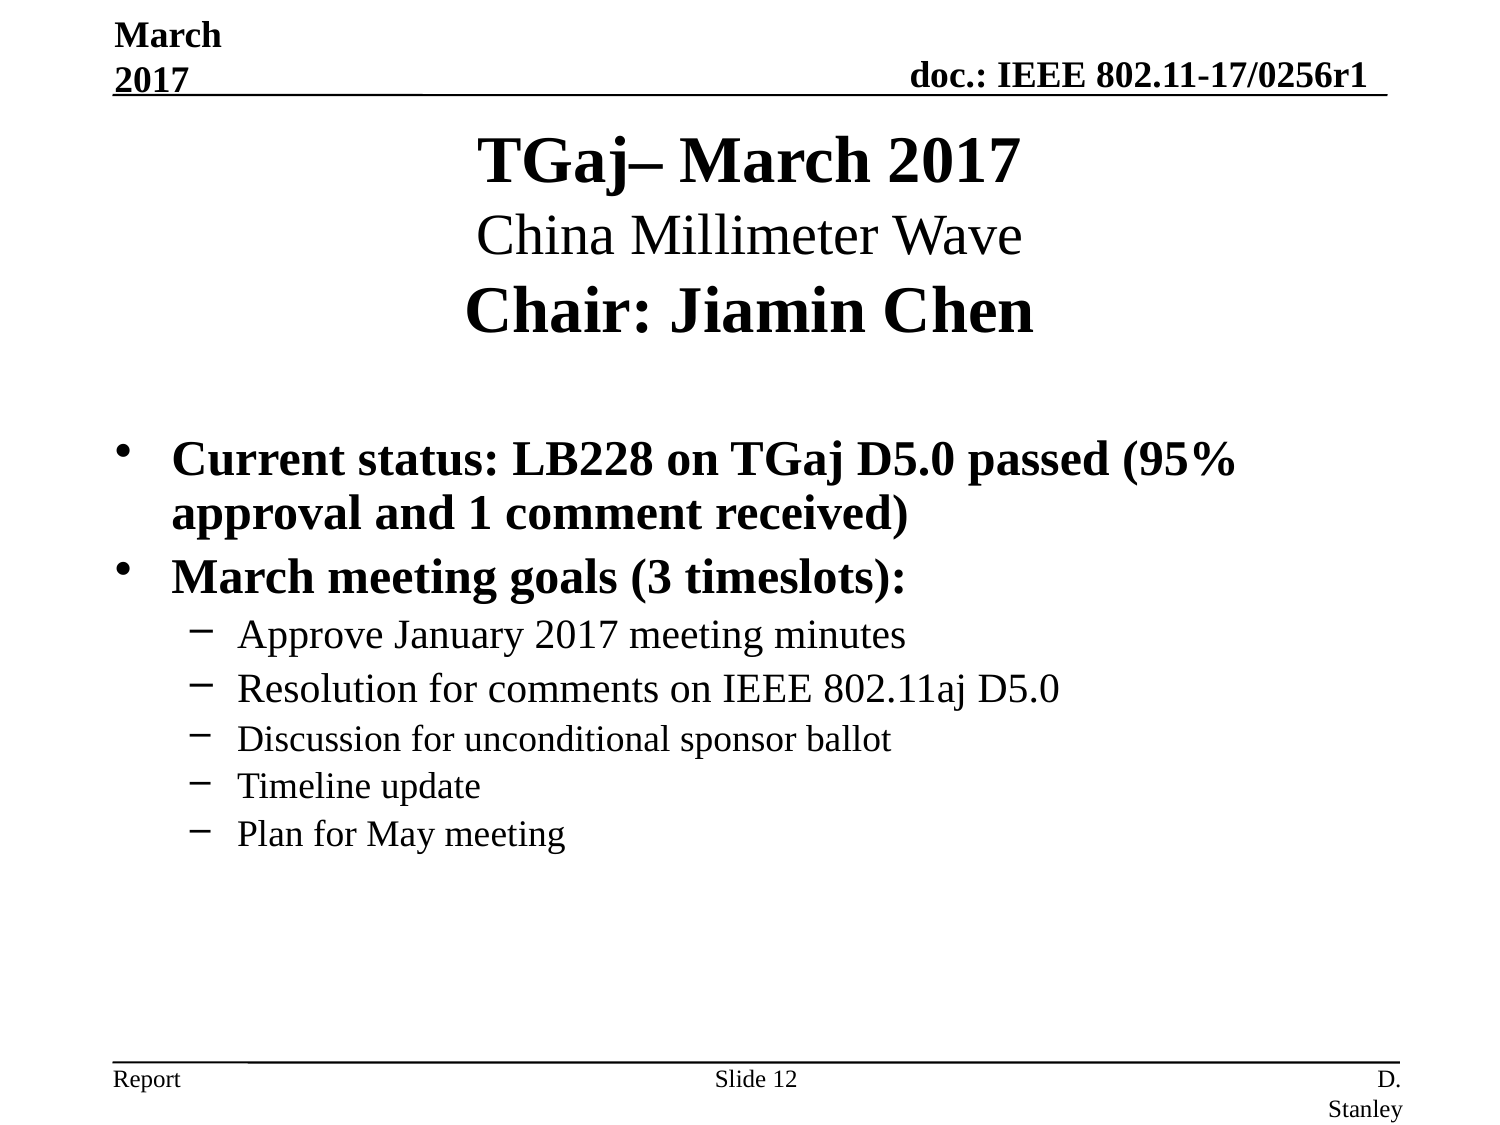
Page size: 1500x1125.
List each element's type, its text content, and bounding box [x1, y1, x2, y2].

footer D. Stanley, HP Enterprise [1325, 1062, 1402, 1093]
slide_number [114, 54, 269, 100]
list Current status: LB228 on TGaj D5.0 passed (95% approval and 1 comment received) March meeting goals (3 timeslots): Approve January 2017 meeting minutes Resolution for comments on IEEE 802.11aj D5.0 Discussion for unconditional sponsor ballot Timeline update Plan for May meeting [99, 425, 1450, 1050]
slide_number Slide 12 [712, 1062, 800, 1093]
title TGaj– March 2017 China Millimeter Wave Chair: Jiamin Chen [112, 125, 1388, 338]
